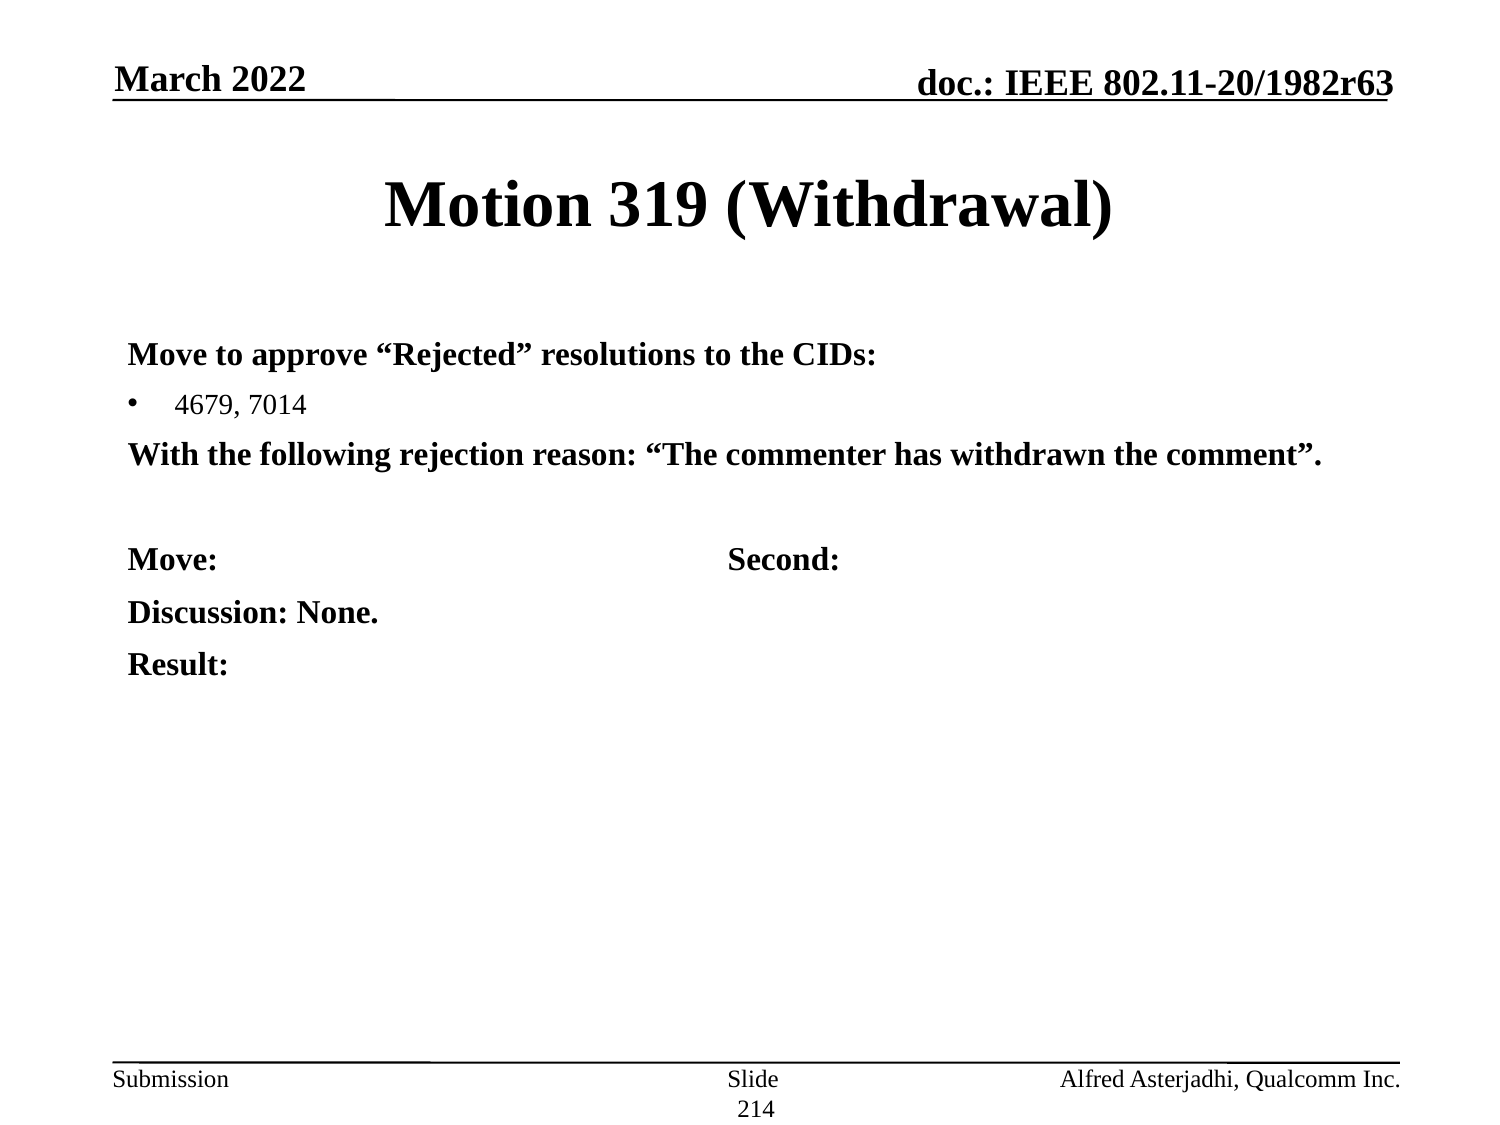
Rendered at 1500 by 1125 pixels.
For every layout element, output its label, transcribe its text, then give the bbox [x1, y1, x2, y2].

slide_number Slide 214 [712, 1061, 800, 1123]
title Motion 319 (Withdrawal) [112, 112, 1388, 288]
footer Alfred Asterjadhi, Qualcomm Inc. [878, 1061, 1402, 1093]
list Move to approve “Rejected” resolutions to the CIDs: 4679, 7014 With the following rejection reason: “The commenter has withdrawn the comment”. Move: Second: Discussion: None. Result: [112, 324, 1388, 1063]
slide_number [114, 54, 423, 100]
